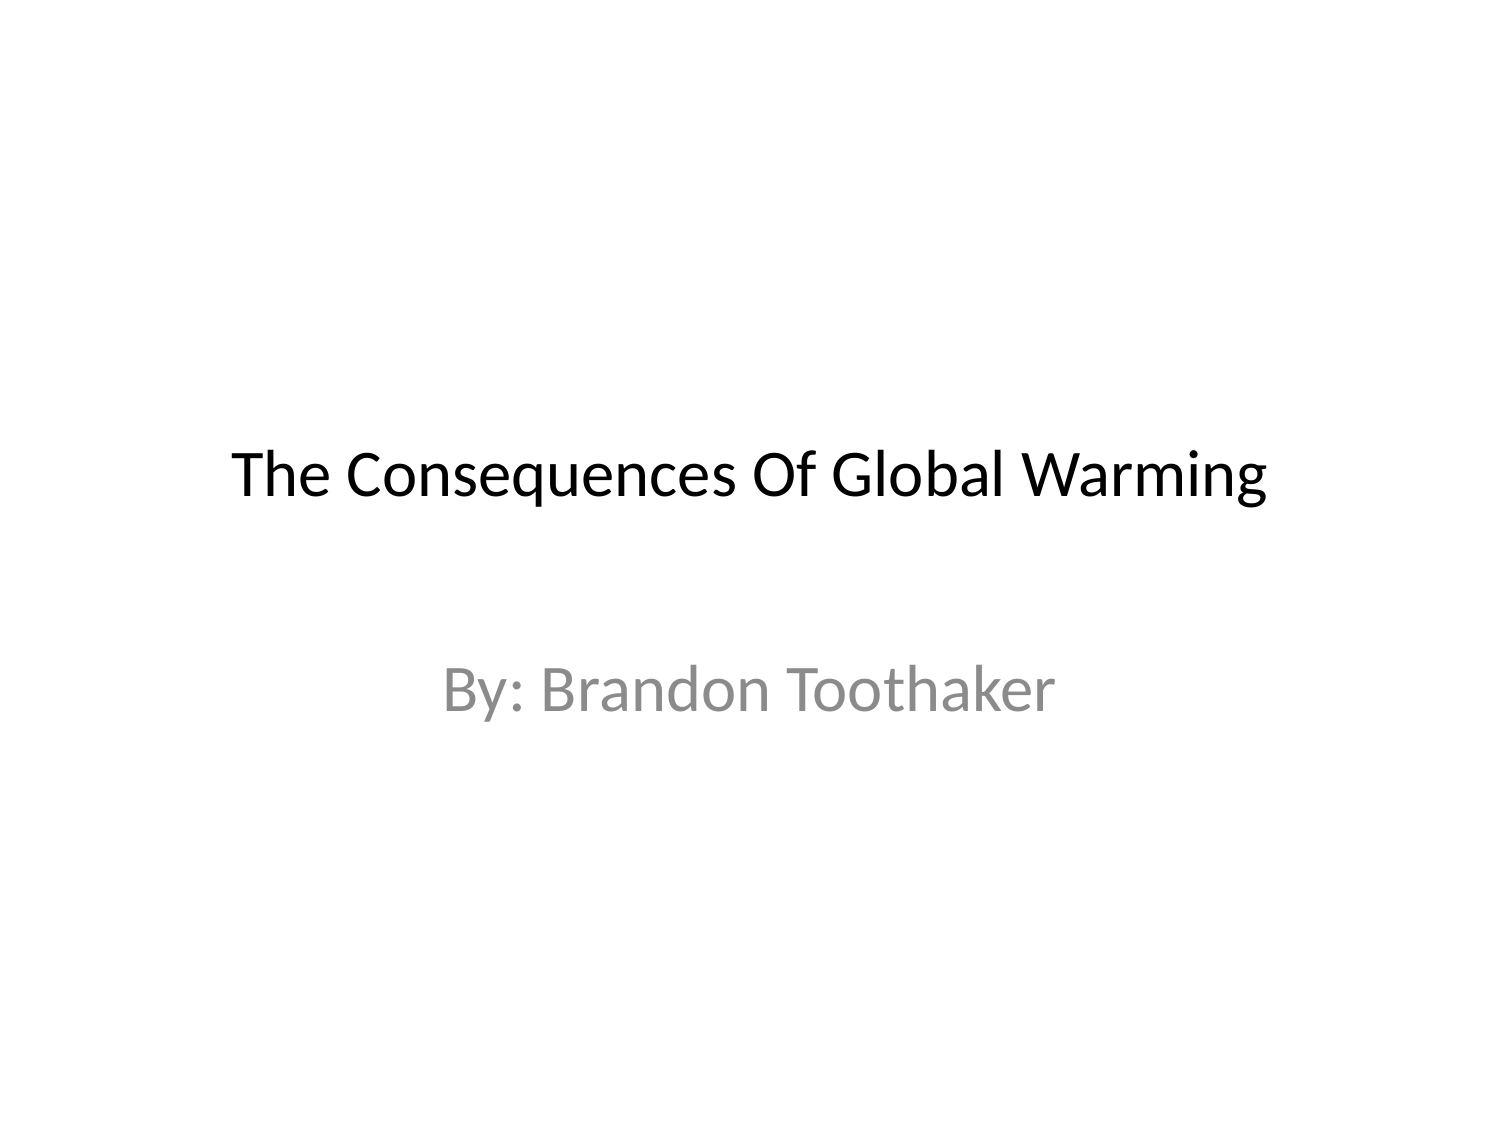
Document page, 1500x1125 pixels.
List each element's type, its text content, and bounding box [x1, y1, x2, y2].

subtitle By: Brandon Toothaker [225, 637, 1275, 925]
title The Consequences Of Global Warming [112, 349, 1388, 591]
